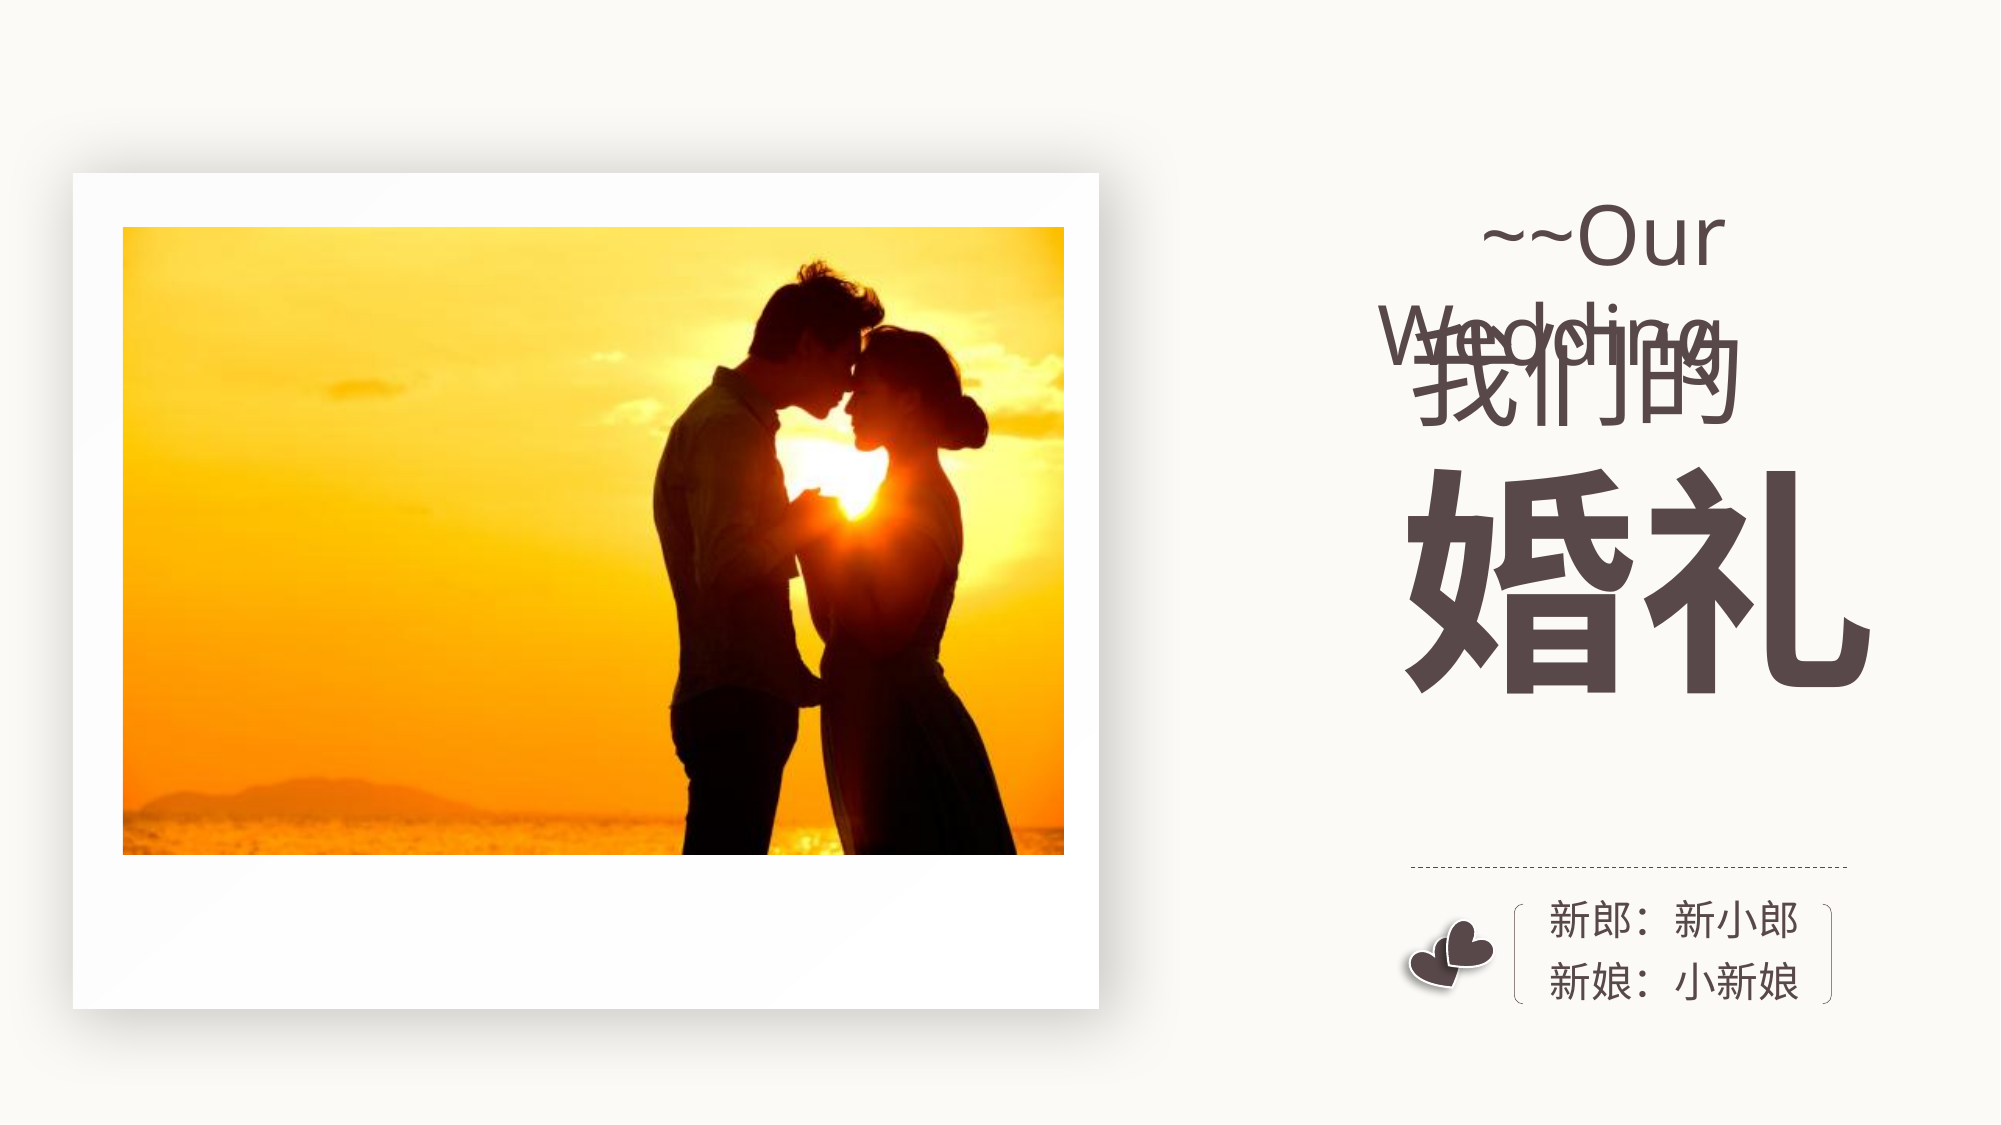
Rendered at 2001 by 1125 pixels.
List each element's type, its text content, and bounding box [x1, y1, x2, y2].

text_box 新娘：小新娘 [1534, 948, 1815, 1014]
text_box 新郎：新小郎 [1510, 885, 1839, 951]
text_box [1408, 939, 1458, 989]
text_box 我们的 [1393, 297, 2000, 448]
text_box [1513, 903, 1832, 1005]
text_box 婚礼 [1383, 426, 1893, 729]
text_box ~~Our Wedding [1157, 174, 1742, 390]
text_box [72, 173, 1099, 1009]
text_box [1446, 918, 1496, 969]
